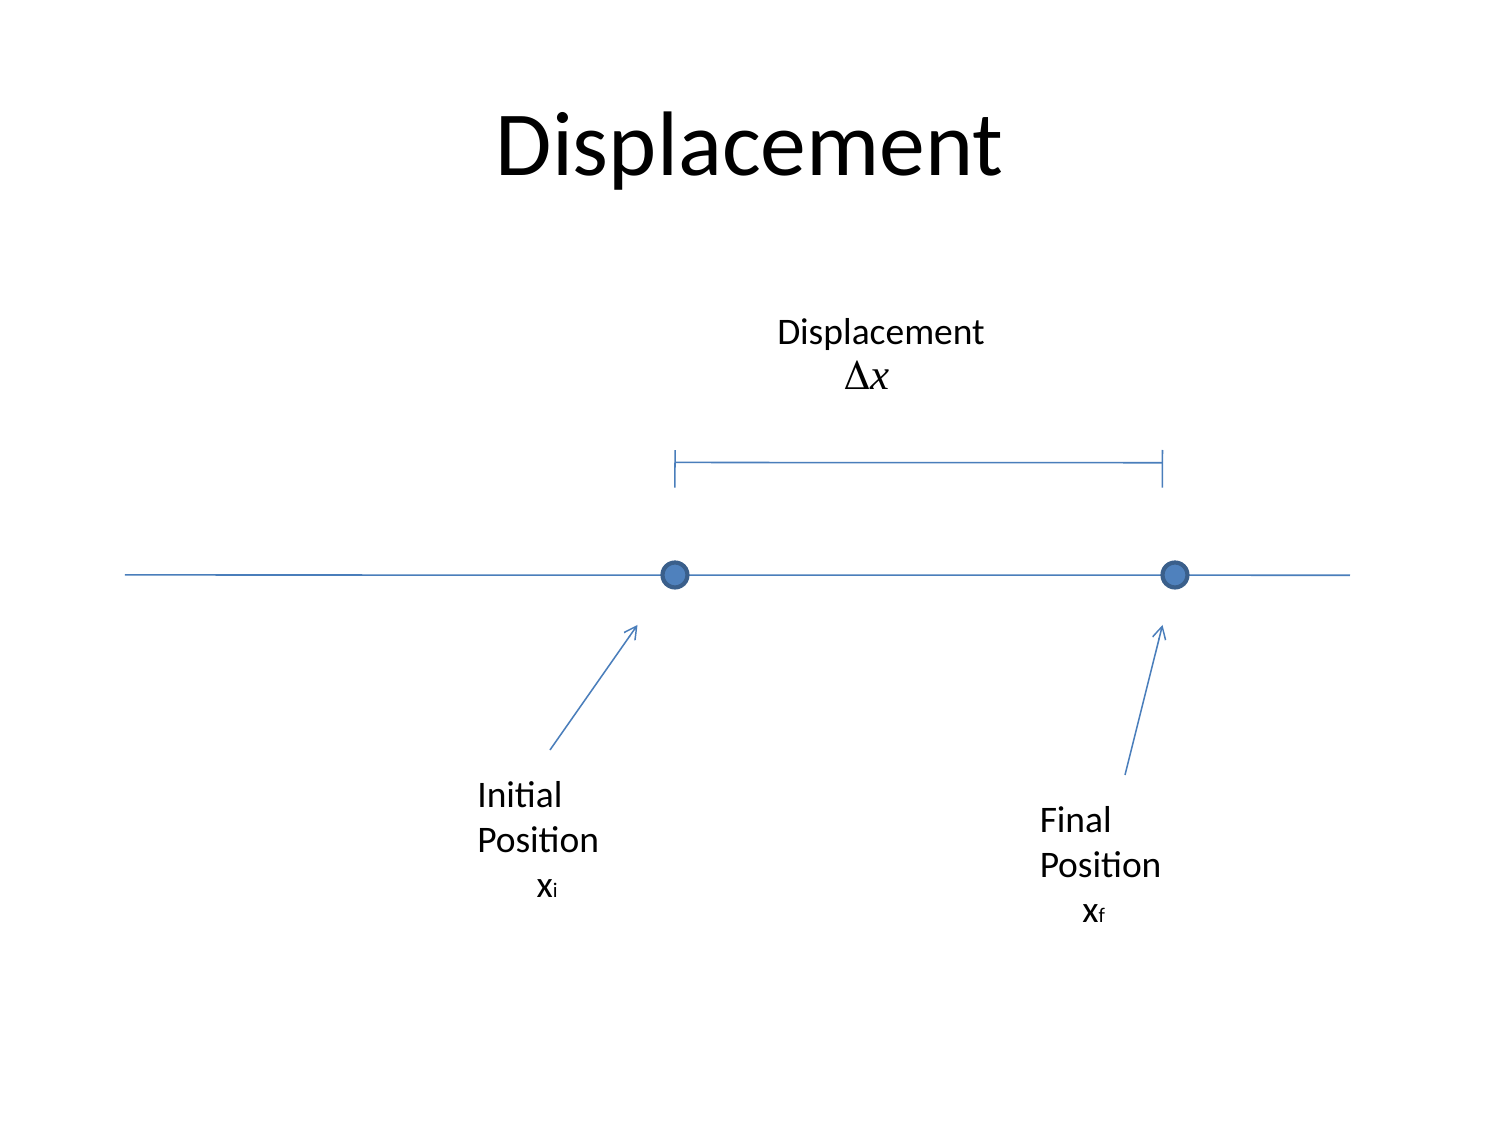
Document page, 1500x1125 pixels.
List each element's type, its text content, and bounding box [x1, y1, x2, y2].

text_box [837, 349, 899, 401]
text_box [660, 560, 690, 573]
title Displacement [75, 45, 1425, 233]
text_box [1068, 680, 1219, 719]
text_box [1164, 585, 1186, 590]
text_box [1160, 560, 1190, 573]
text_box [664, 585, 686, 590]
text_box Final Position xf [1025, 787, 1275, 938]
text_box Displacement [762, 299, 1125, 360]
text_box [530, 643, 657, 732]
text_box Initial Position xi [462, 762, 700, 913]
